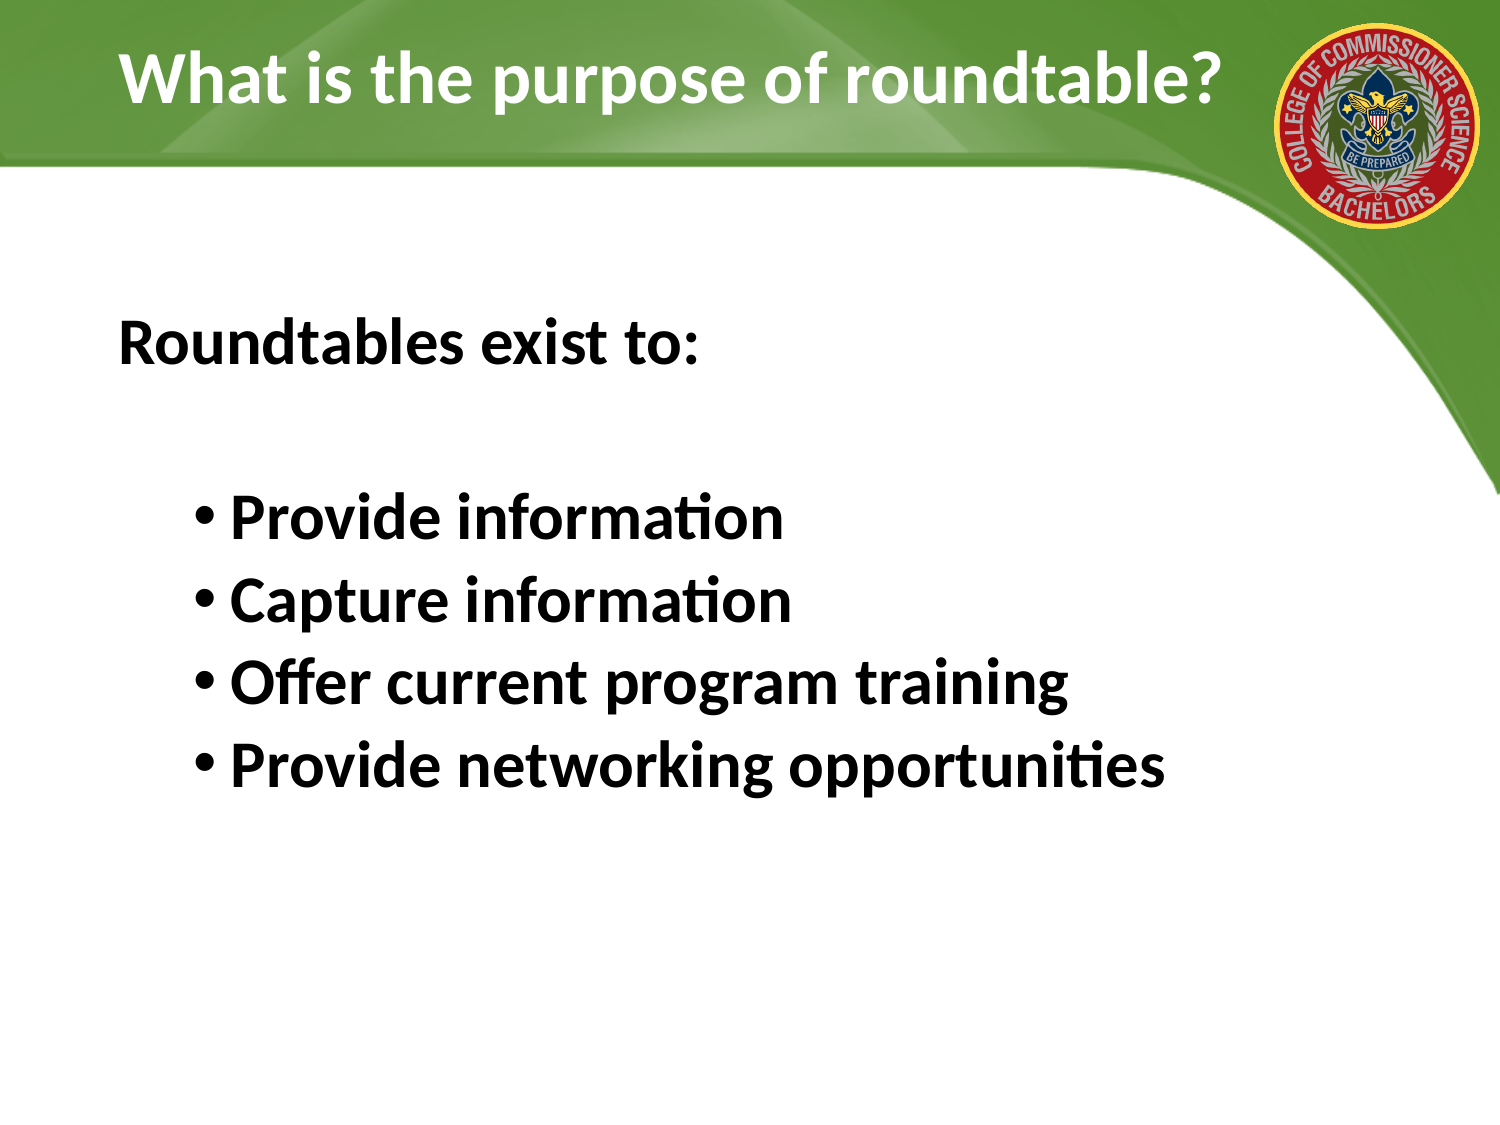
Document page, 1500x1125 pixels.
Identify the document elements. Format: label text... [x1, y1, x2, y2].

picture [1274, 23, 1480, 229]
title What is the purpose of roundtable? [103, 35, 1251, 125]
list Roundtables exist to: Provide information Capture information Offer current program training Provide networking opportunities [103, 299, 1397, 1014]
